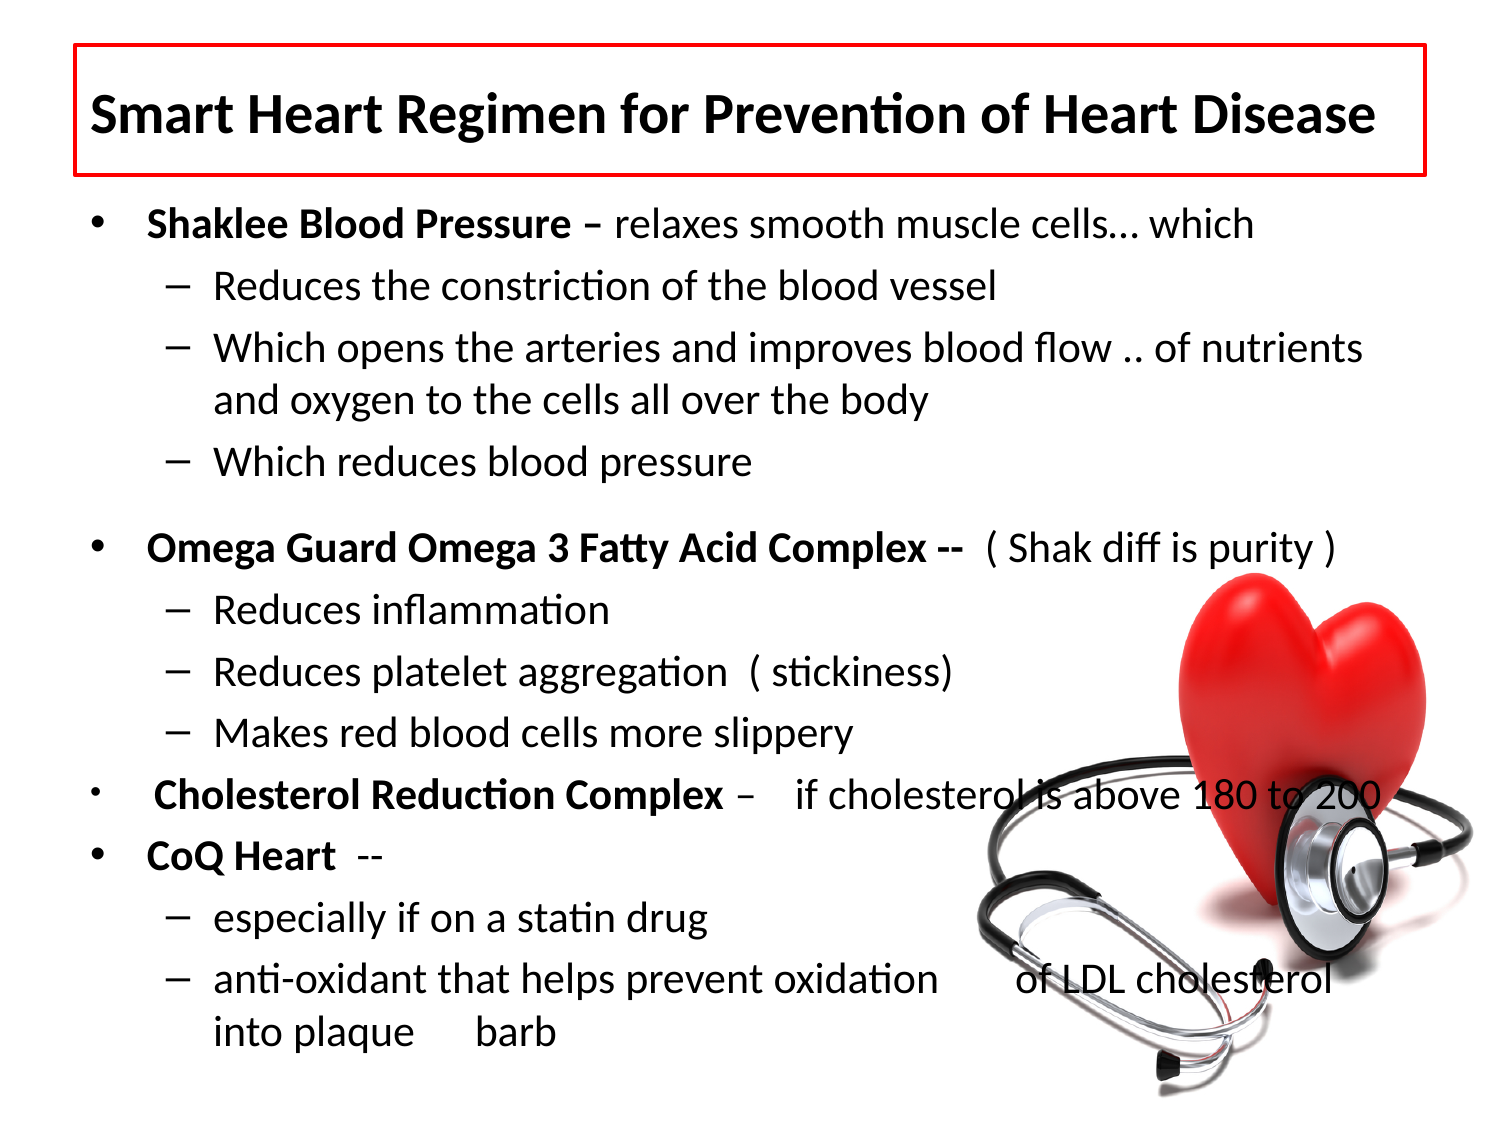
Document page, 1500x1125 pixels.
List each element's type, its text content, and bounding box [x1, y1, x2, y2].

picture [949, 524, 1500, 1125]
title Smart Heart Regimen for Prevention of Heart Disease [75, 45, 1425, 175]
list Shaklee Blood Pressure – relaxes smooth muscle cells… which Reduces the constriction of the blood vessel Which opens the arteries and improves blood flow .. of nutrients and oxygen to the cells all over the body Which reduces blood pressure Omega Guard Omega 3 Fatty Acid Complex -- ( Shak diff is purity ) Reduces inflammation Reduces platelet aggregation ( stickiness) Makes red blood cells more slippery Cholesterol Reduction Complex – if cholesterol is above 180 to 200 CoQ Heart -- especially if on a statin drug anti-oxidant that helps prevent oxidation of LDL cholesterol into plaque barb [75, 187, 1425, 1125]
